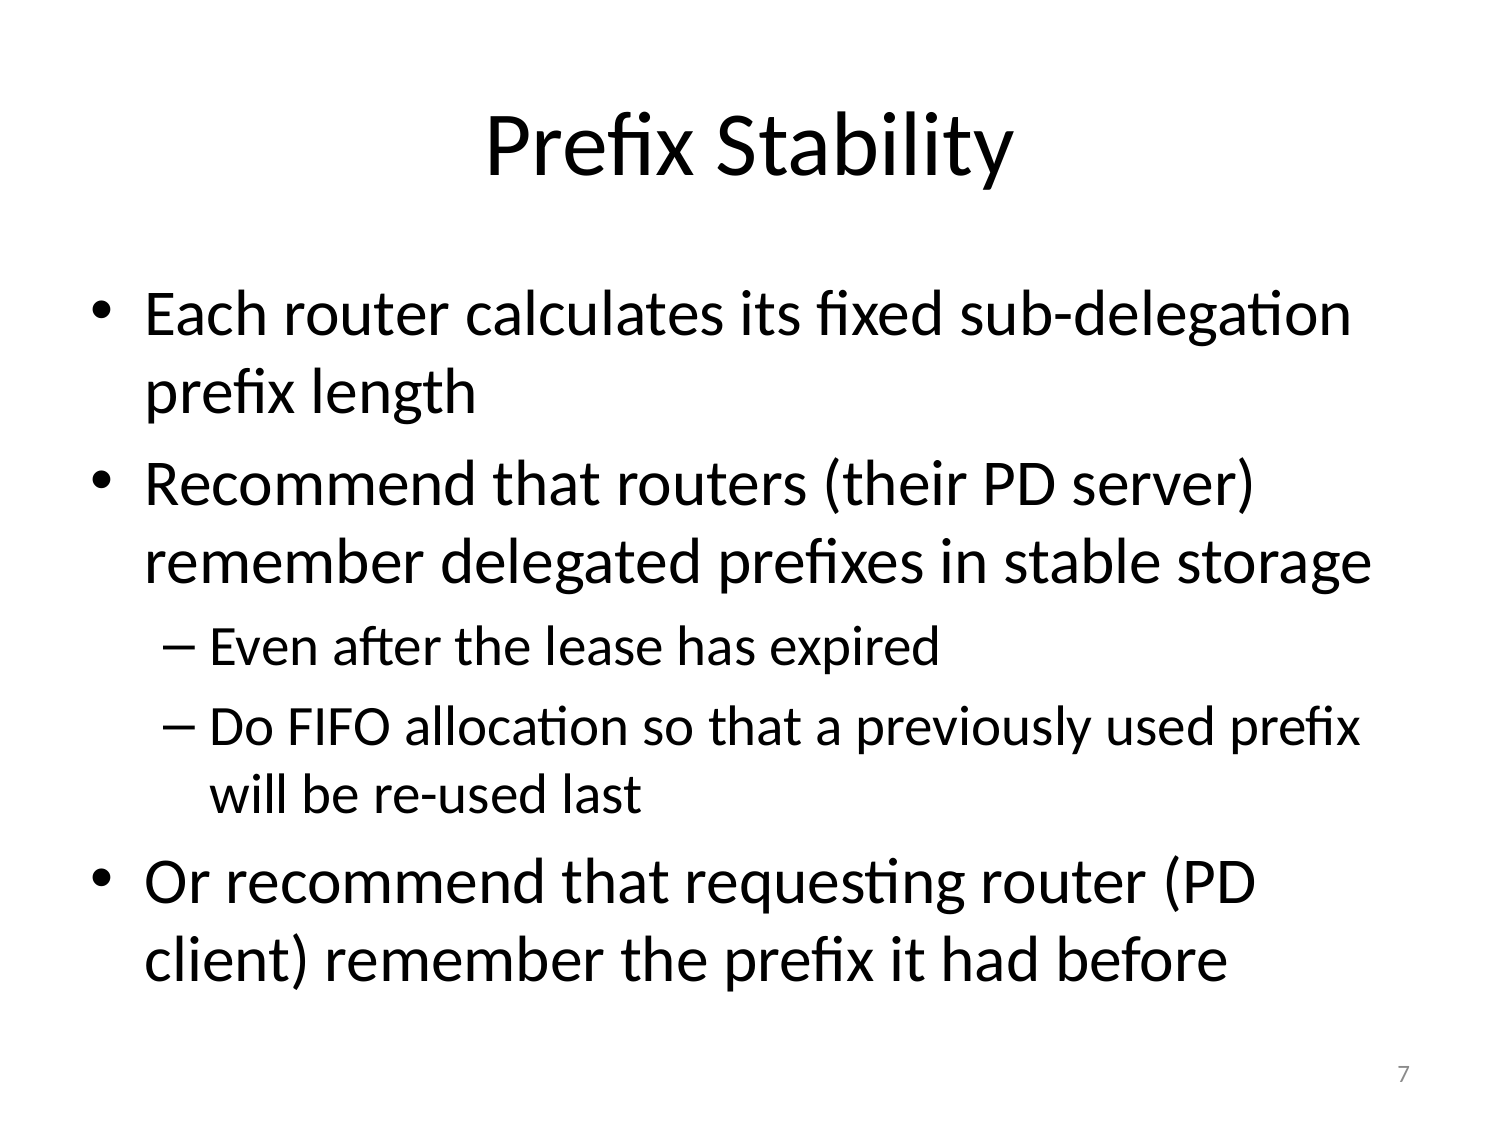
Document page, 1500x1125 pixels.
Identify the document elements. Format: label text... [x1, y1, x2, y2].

list Each router calculates its fixed sub-delegation prefix length Recommend that routers (their PD server) remember delegated prefixes in stable storage Even after the lease has expired Do FIFO allocation so that a previously used prefix will be re-used last Or recommend that requesting router (PD client) remember the prefix it had before [74, 262, 1426, 1006]
slide_number 7 [1074, 1042, 1425, 1103]
title Prefix Stability [74, 44, 1426, 233]
